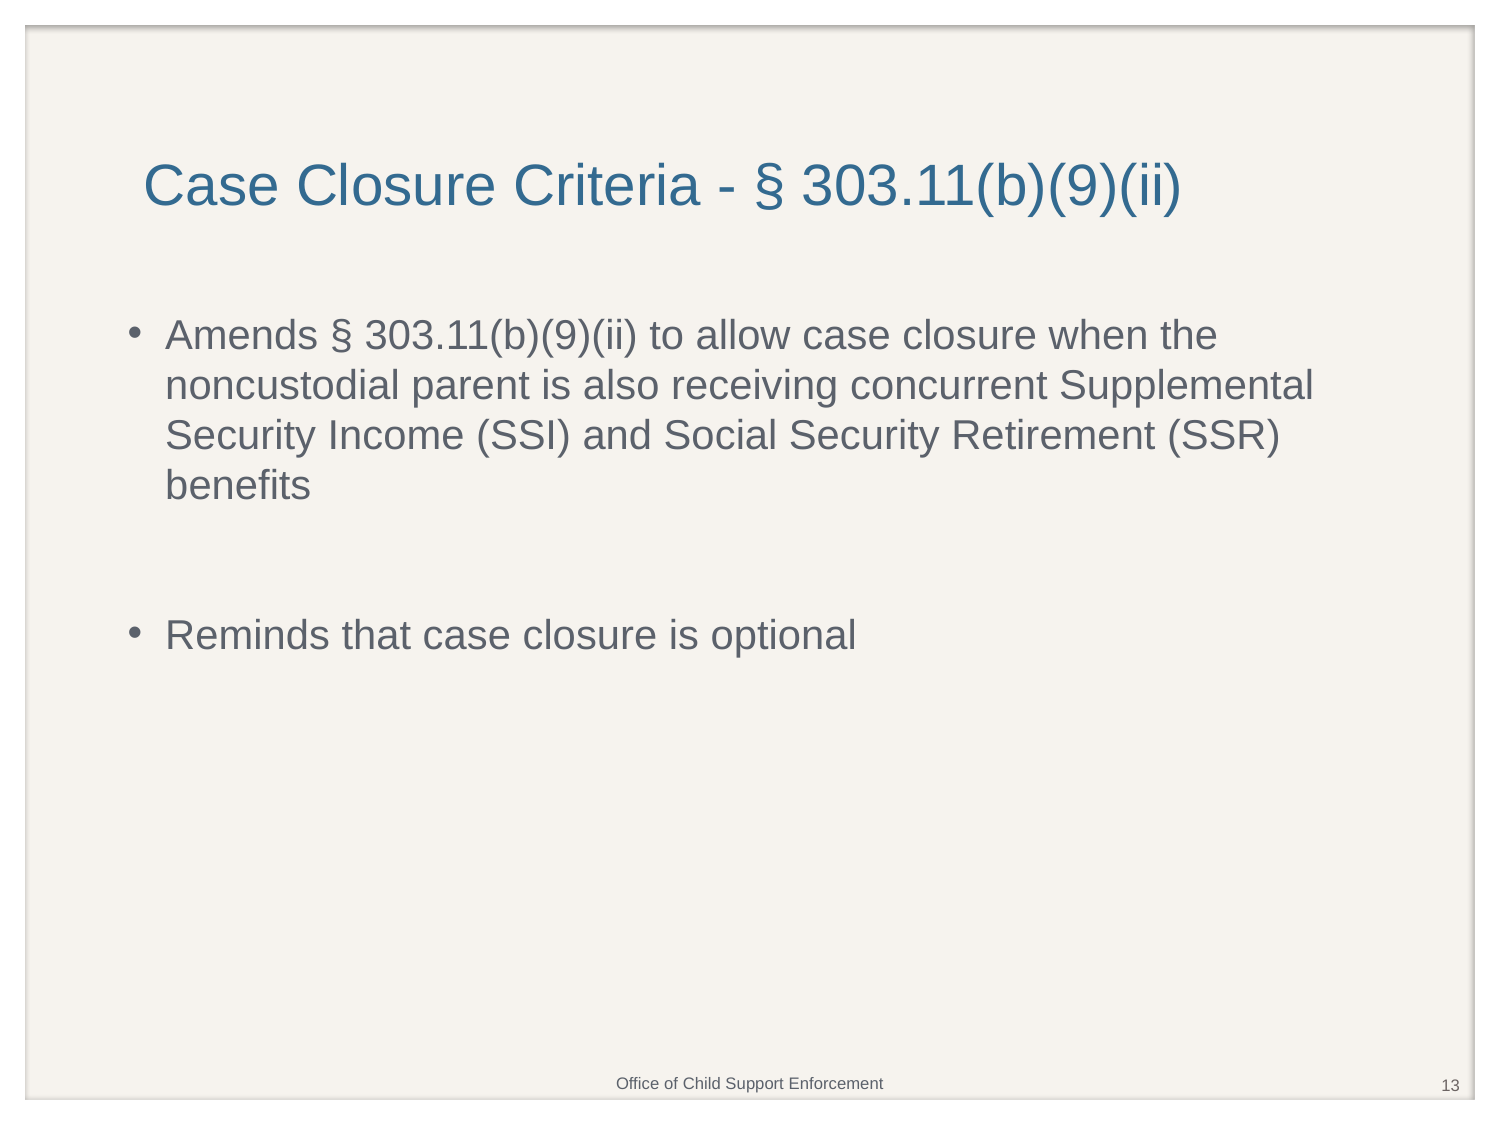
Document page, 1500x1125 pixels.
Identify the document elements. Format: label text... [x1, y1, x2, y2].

list Amends § 303.11(b)(9)(ii) to allow case closure when the noncustodial parent is also receiving concurrent Supplemental Security Income (SSI) and Social Security Retirement (SSR) benefits Reminds that case closure is optional [112, 299, 1350, 1013]
title Case Closure Criteria - § 303.11(b)(9)(ii) [112, 139, 1375, 225]
slide_number 13 [1125, 1067, 1475, 1103]
